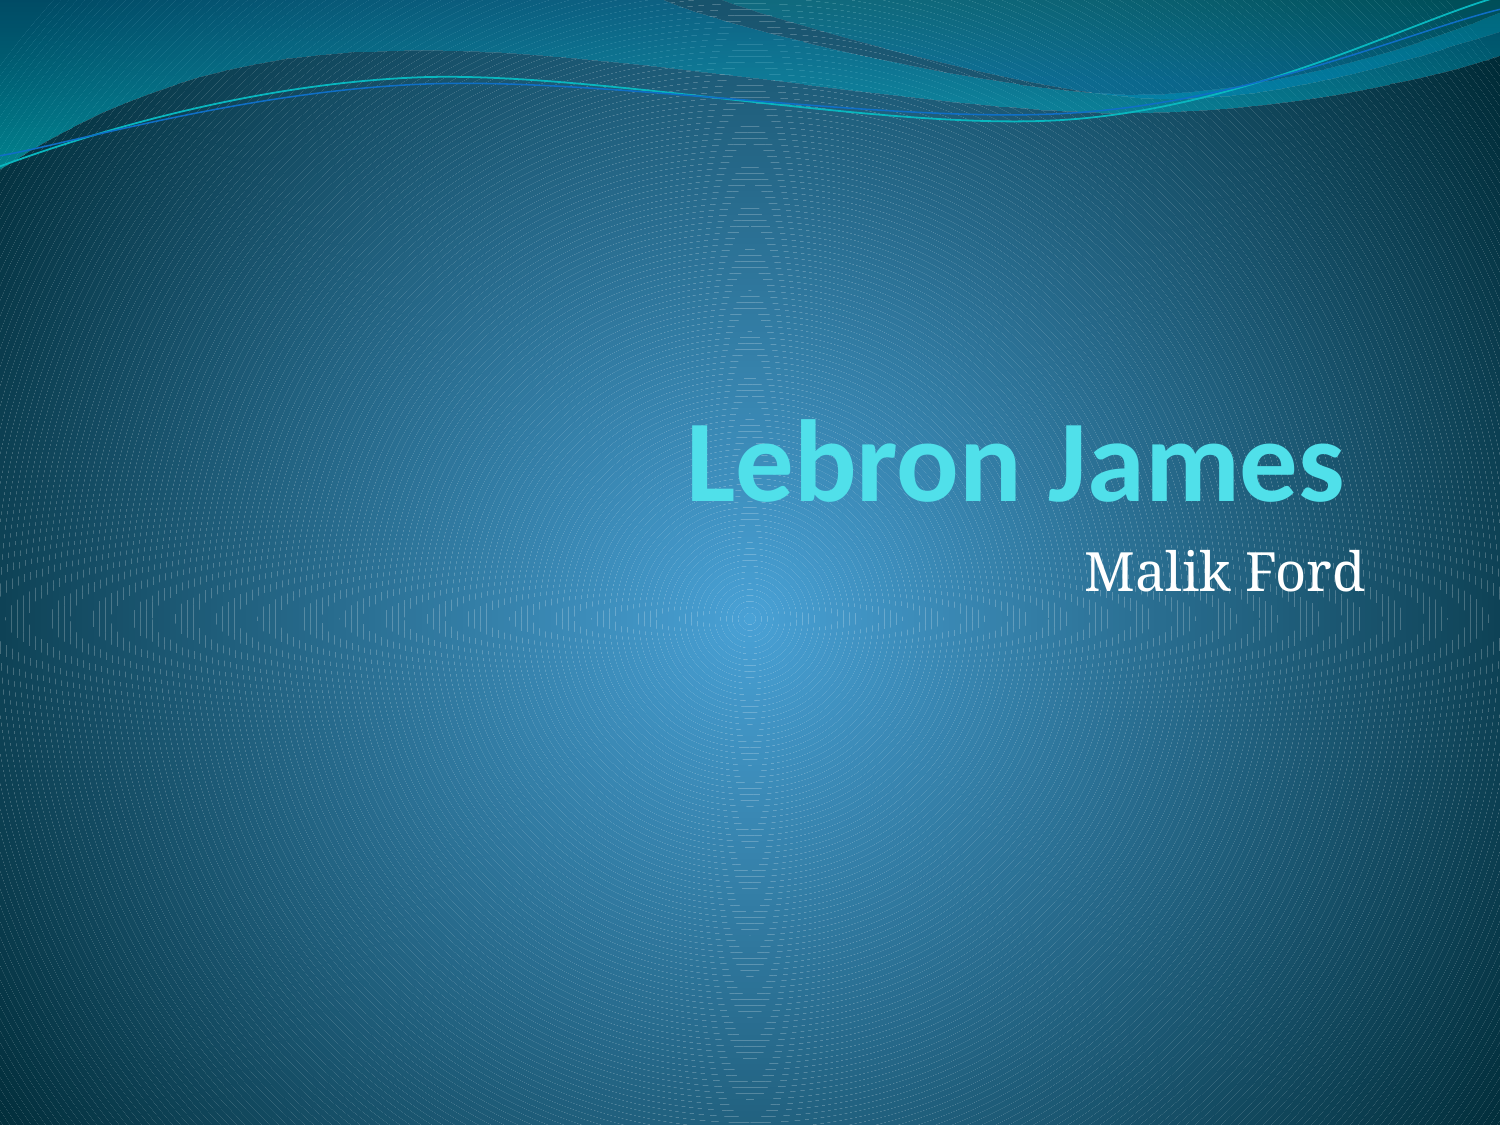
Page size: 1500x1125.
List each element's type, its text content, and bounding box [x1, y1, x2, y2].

subtitle Malik Ford [87, 529, 1376, 818]
title Lebron James [87, 224, 1376, 525]
